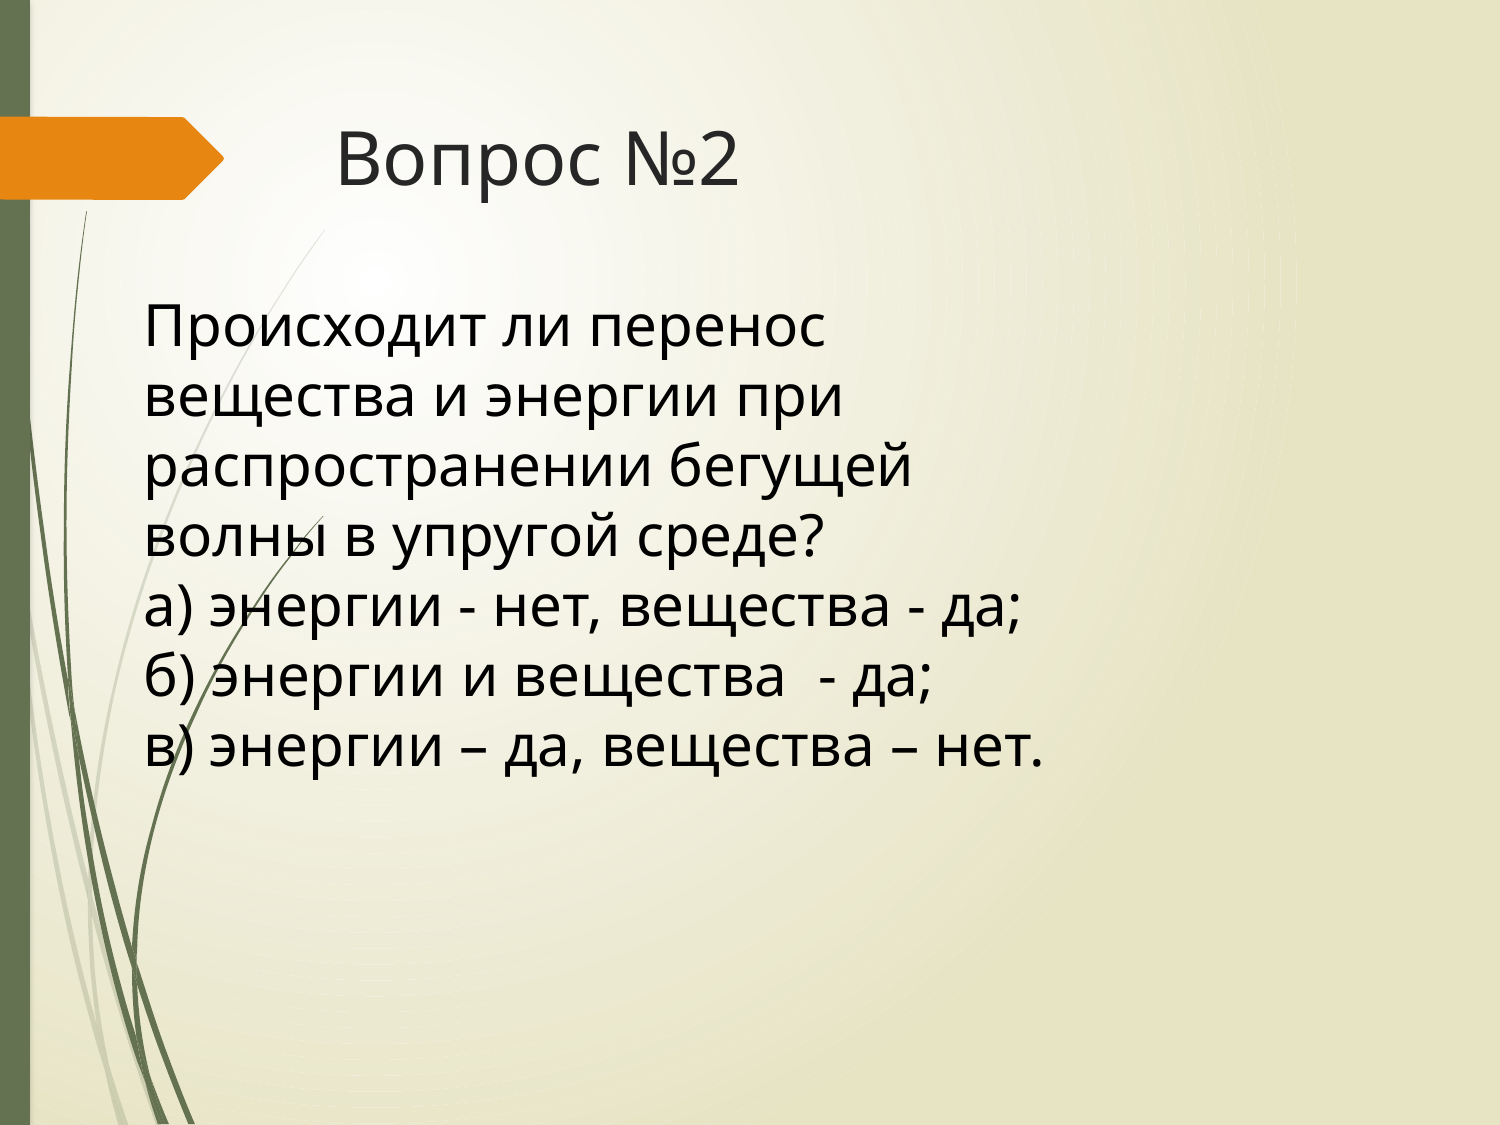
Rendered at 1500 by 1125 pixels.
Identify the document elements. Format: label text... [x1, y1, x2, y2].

text_box Происходит ли перенос вещества и энергии при распространении бегущей волны в упругой среде? а) энергии - нет, вещества - да; б) энергии и вещества - да; в) энергии – да, вещества – нет. [128, 281, 1125, 786]
title Вопрос №2 [319, 102, 1400, 313]
